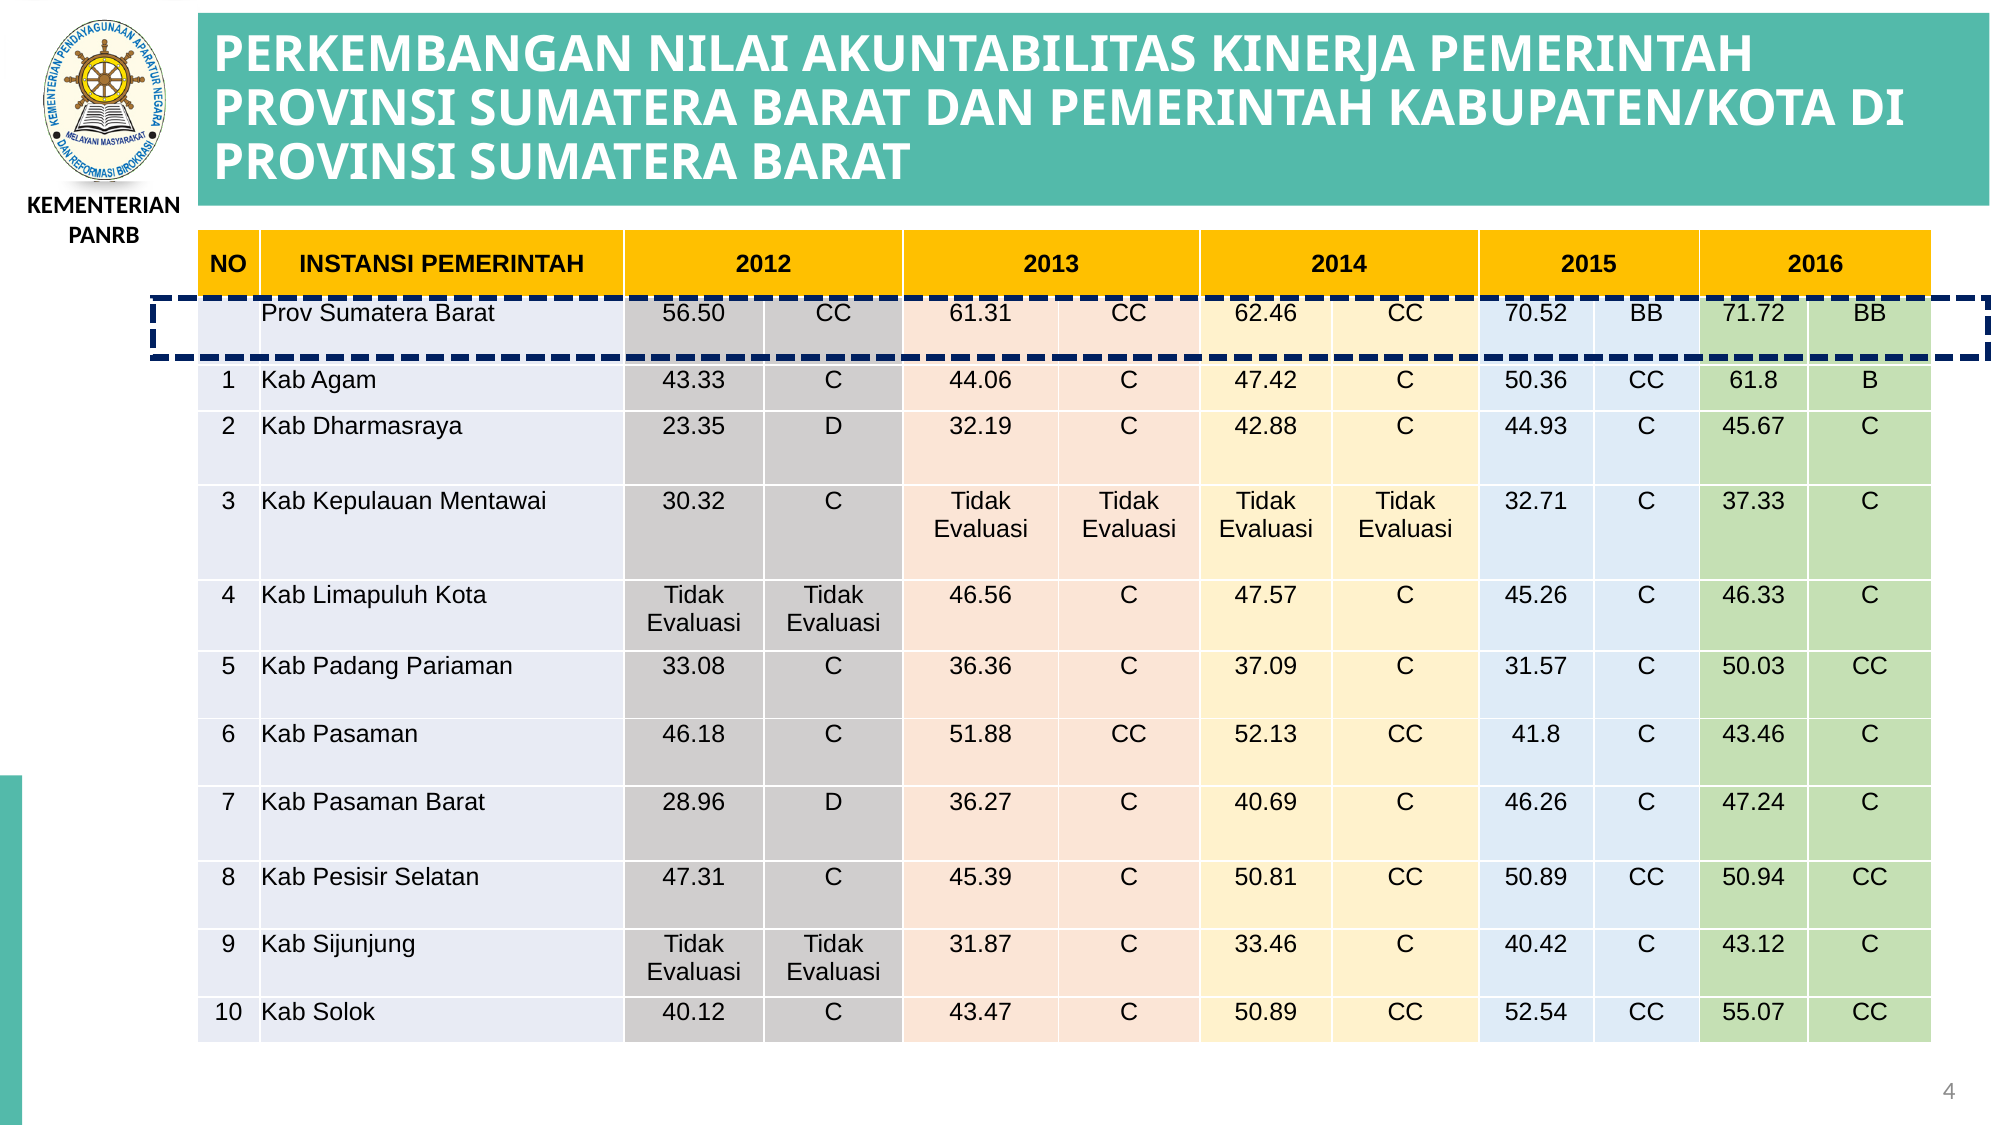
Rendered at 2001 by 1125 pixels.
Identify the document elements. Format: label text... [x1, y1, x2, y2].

table_cell 62.46 [1201, 358, 1331, 364]
table_cell 50.94 [1700, 862, 1807, 928]
slide_number 4 [1520, 1059, 1971, 1120]
table_cell 50.36 [1480, 366, 1593, 410]
table_cell 5 [198, 652, 259, 718]
title PERKEMBANGAN NILAI AKUNTABILITAS KINERJA PEMERINTAH PROVINSI SUMATERA BARAT DAN PEMERINTAH KABUPATEN/KOTA DI PROVINSI SUMATERA BARAT [198, 12, 1990, 206]
table_cell [198, 358, 259, 364]
text_box [152, 297, 1989, 358]
table_header NO [198, 230, 259, 296]
table_cell 55.07 [1700, 998, 1807, 1042]
table_cell 46.56 [904, 581, 1058, 650]
table_cell C [1059, 412, 1199, 484]
table_cell 43.47 [904, 998, 1058, 1042]
table_cell C [1809, 930, 1931, 996]
table_cell 47.57 [1201, 581, 1331, 650]
table_cell Kab Pesisir Selatan [261, 862, 623, 928]
table_cell 50.03 [1700, 652, 1807, 718]
table_cell Kab Dharmasraya [261, 412, 623, 484]
table_cell C [1809, 486, 1931, 579]
table_cell C [1595, 719, 1699, 785]
table_cell 41.8 [1480, 719, 1593, 785]
table_cell Kab Solok [261, 998, 623, 1042]
table_cell CC [1809, 652, 1931, 718]
table_cell CC [1333, 719, 1478, 785]
table_cell C [1595, 581, 1699, 650]
table_cell Prov Sumatera Barat [261, 358, 623, 364]
text_box [4, 0, 198, 182]
table_cell 47.31 [625, 862, 763, 928]
table_cell CC [1809, 998, 1931, 1042]
table_cell 50.81 [1201, 862, 1331, 928]
table_cell 51.88 [904, 719, 1058, 785]
table_cell 70.52 [1480, 358, 1593, 364]
table_cell 56.50 [625, 358, 763, 364]
table_cell C [765, 366, 902, 410]
table_cell 32.19 [904, 412, 1058, 484]
table_cell Tidak Evaluasi [765, 930, 902, 996]
table_cell 23.35 [625, 412, 763, 484]
table_cell C [1595, 787, 1699, 860]
table_cell 45.67 [1700, 412, 1807, 484]
table_cell C [765, 998, 902, 1042]
table_cell 31.87 [904, 930, 1058, 996]
table_cell B [1809, 366, 1931, 410]
table_cell Tidak Evaluasi [765, 581, 902, 650]
table_cell CC [1333, 998, 1478, 1042]
table_cell 46.26 [1480, 787, 1593, 860]
table_cell 36.36 [904, 652, 1058, 718]
table_cell 30.32 [625, 486, 763, 579]
table_cell CC [1333, 862, 1478, 928]
table_cell C [1333, 581, 1478, 650]
table_cell C [1059, 862, 1199, 928]
table_cell 40.42 [1480, 930, 1593, 996]
table_cell 2 [198, 412, 259, 484]
table_cell 44.93 [1480, 412, 1593, 484]
table_cell CC [765, 358, 902, 364]
table_cell Tidak Evaluasi [904, 486, 1058, 579]
table_cell 61.31 [904, 358, 1058, 364]
table_cell 45.39 [904, 862, 1058, 928]
table_cell 31.57 [1480, 652, 1593, 718]
table_cell 50.89 [1480, 862, 1593, 928]
table_cell Kab Pasaman Barat [261, 787, 623, 860]
table_cell C [1333, 652, 1478, 718]
table_cell 37.33 [1700, 486, 1807, 579]
table_cell 46.33 [1700, 581, 1807, 650]
table_header 2013 [904, 230, 1199, 296]
table_cell D [765, 787, 902, 860]
table_cell 9 [198, 930, 259, 996]
table_cell C [765, 652, 902, 718]
table_cell Kab Pasaman [261, 719, 623, 785]
table_cell 43.46 [1700, 719, 1807, 785]
table_cell C [1595, 652, 1699, 718]
table_cell CC [1059, 358, 1199, 364]
table_cell CC [1059, 719, 1199, 785]
table_cell Kab Limapuluh Kota [261, 581, 623, 650]
table_cell Tidak Evaluasi [625, 581, 763, 650]
table_cell CC [1595, 998, 1699, 1042]
table_cell 36.27 [904, 787, 1058, 860]
table_cell C [1059, 652, 1199, 718]
table_cell 40.12 [625, 998, 763, 1042]
table_cell C [1333, 366, 1478, 410]
table_cell 1 [198, 366, 259, 410]
table_cell 28.96 [625, 787, 763, 860]
table_cell 32.71 [1480, 486, 1593, 579]
table_cell C [1595, 486, 1699, 579]
table_cell BB [1809, 358, 1931, 364]
table_header 2015 [1480, 230, 1699, 296]
table_cell C [1333, 787, 1478, 860]
table_cell 45.26 [1480, 581, 1593, 650]
table_cell C [1333, 930, 1478, 996]
table_cell 52.54 [1480, 998, 1593, 1042]
table_cell C [1059, 930, 1199, 996]
table_header 2016 [1700, 230, 1931, 296]
table_cell 47.24 [1700, 787, 1807, 860]
table_cell C [1059, 787, 1199, 860]
table_cell C [1059, 366, 1199, 410]
picture [43, 19, 166, 180]
table_cell 7 [198, 787, 259, 860]
table_cell 3 [198, 486, 259, 579]
table_cell 42.88 [1201, 412, 1331, 484]
table_cell CC [1809, 862, 1931, 928]
table_cell C [1809, 719, 1931, 785]
table_cell 52.13 [1201, 719, 1331, 785]
table_cell CC [1595, 862, 1699, 928]
table_cell BB [1595, 358, 1699, 364]
table_cell 46.18 [625, 719, 763, 785]
table_cell C [765, 486, 902, 579]
table_cell 50.89 [1201, 998, 1331, 1042]
table_cell 43.33 [625, 366, 763, 410]
table_cell 8 [198, 862, 259, 928]
table_cell C [765, 719, 902, 785]
table_cell CC [1333, 358, 1478, 364]
table_cell C [1809, 412, 1931, 484]
table_cell 6 [198, 719, 259, 785]
table_cell Kab Kepulauan Mentawai [261, 486, 623, 579]
table_cell C [1059, 998, 1199, 1042]
table_cell Kab Padang Pariaman [261, 652, 623, 718]
table_cell 71.72 [1700, 358, 1807, 364]
table_cell 44.06 [904, 366, 1058, 410]
table_cell C [1809, 787, 1931, 860]
table_cell 43.12 [1700, 930, 1807, 996]
table_header 2012 [625, 230, 902, 296]
table_cell C [1809, 581, 1931, 650]
table_cell CC [1595, 366, 1699, 410]
table_cell 33.46 [1201, 930, 1331, 996]
table_cell Kab Agam [261, 366, 623, 410]
table_cell 40.69 [1201, 787, 1331, 860]
table_cell 61.8 [1700, 366, 1807, 410]
table_cell Kab Sijunjung [261, 930, 623, 996]
table_cell Tidak Evaluasi [1333, 486, 1478, 579]
table_cell Tidak Evaluasi [625, 930, 763, 996]
table_cell C [1059, 581, 1199, 650]
table_cell D [765, 412, 902, 484]
table_cell 4 [198, 581, 259, 650]
table_cell C [1595, 412, 1699, 484]
table_cell 33.08 [625, 652, 763, 718]
table_cell 10 [198, 998, 259, 1042]
table_cell Tidak Evaluasi [1059, 486, 1199, 579]
table_cell Tidak Evaluasi [1201, 486, 1331, 579]
table_header INSTANSI PEMERINTAH [261, 230, 623, 296]
table_header 2014 [1201, 230, 1478, 296]
table_cell C [765, 862, 902, 928]
table_cell C [1595, 930, 1699, 996]
table_cell C [1333, 412, 1478, 484]
table_cell 47.42 [1201, 366, 1331, 410]
table_cell 37.09 [1201, 652, 1331, 718]
